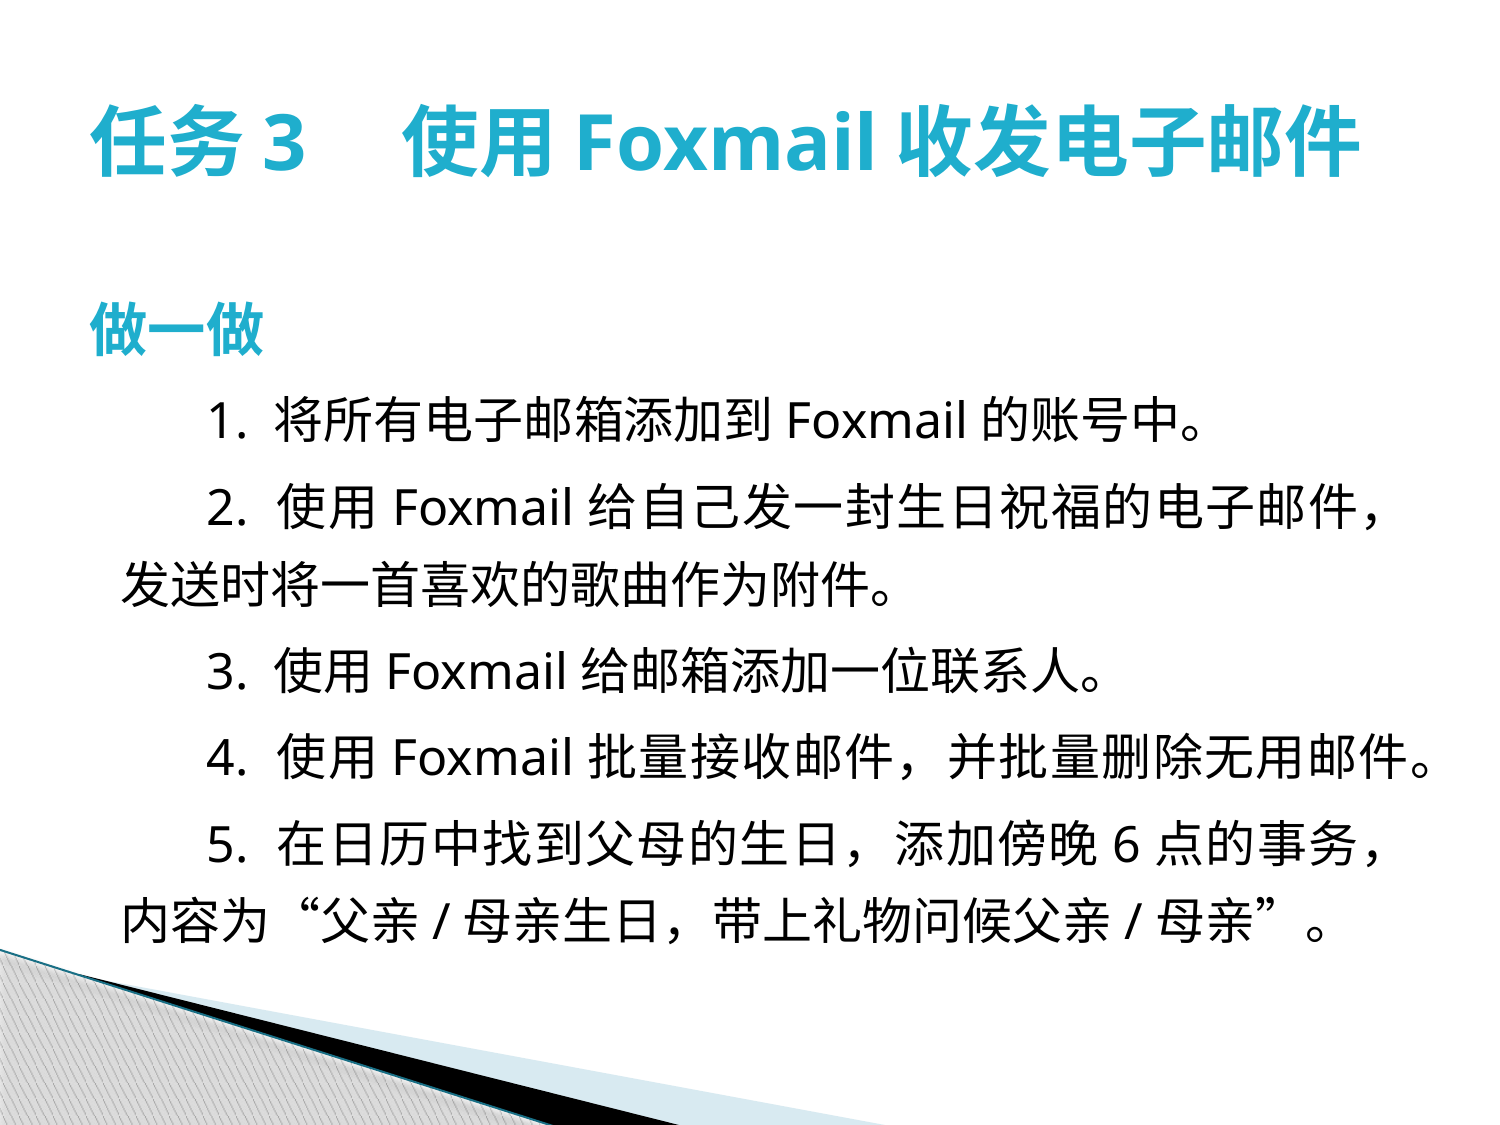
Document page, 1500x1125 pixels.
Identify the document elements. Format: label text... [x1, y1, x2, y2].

list 做一做 1. 将所有电子邮箱添加到Foxmail的账号中。 2. 使用Foxmail给自己发一封生日祝福的电子邮件，发送时将一首喜欢的歌曲作为附件。 3. 使用Foxmail给邮箱添加一位联系人。 4. 使用Foxmail批量接收邮件，并批量删除无用邮件。 5. 在日历中找到父母的生日，添加傍晚6点的事务，内容为“父亲/母亲生日，带上礼物问候父亲/母亲”。 [75, 243, 1425, 1047]
title 任务3 使用Foxmail收发电子邮件 [75, 45, 1425, 233]
